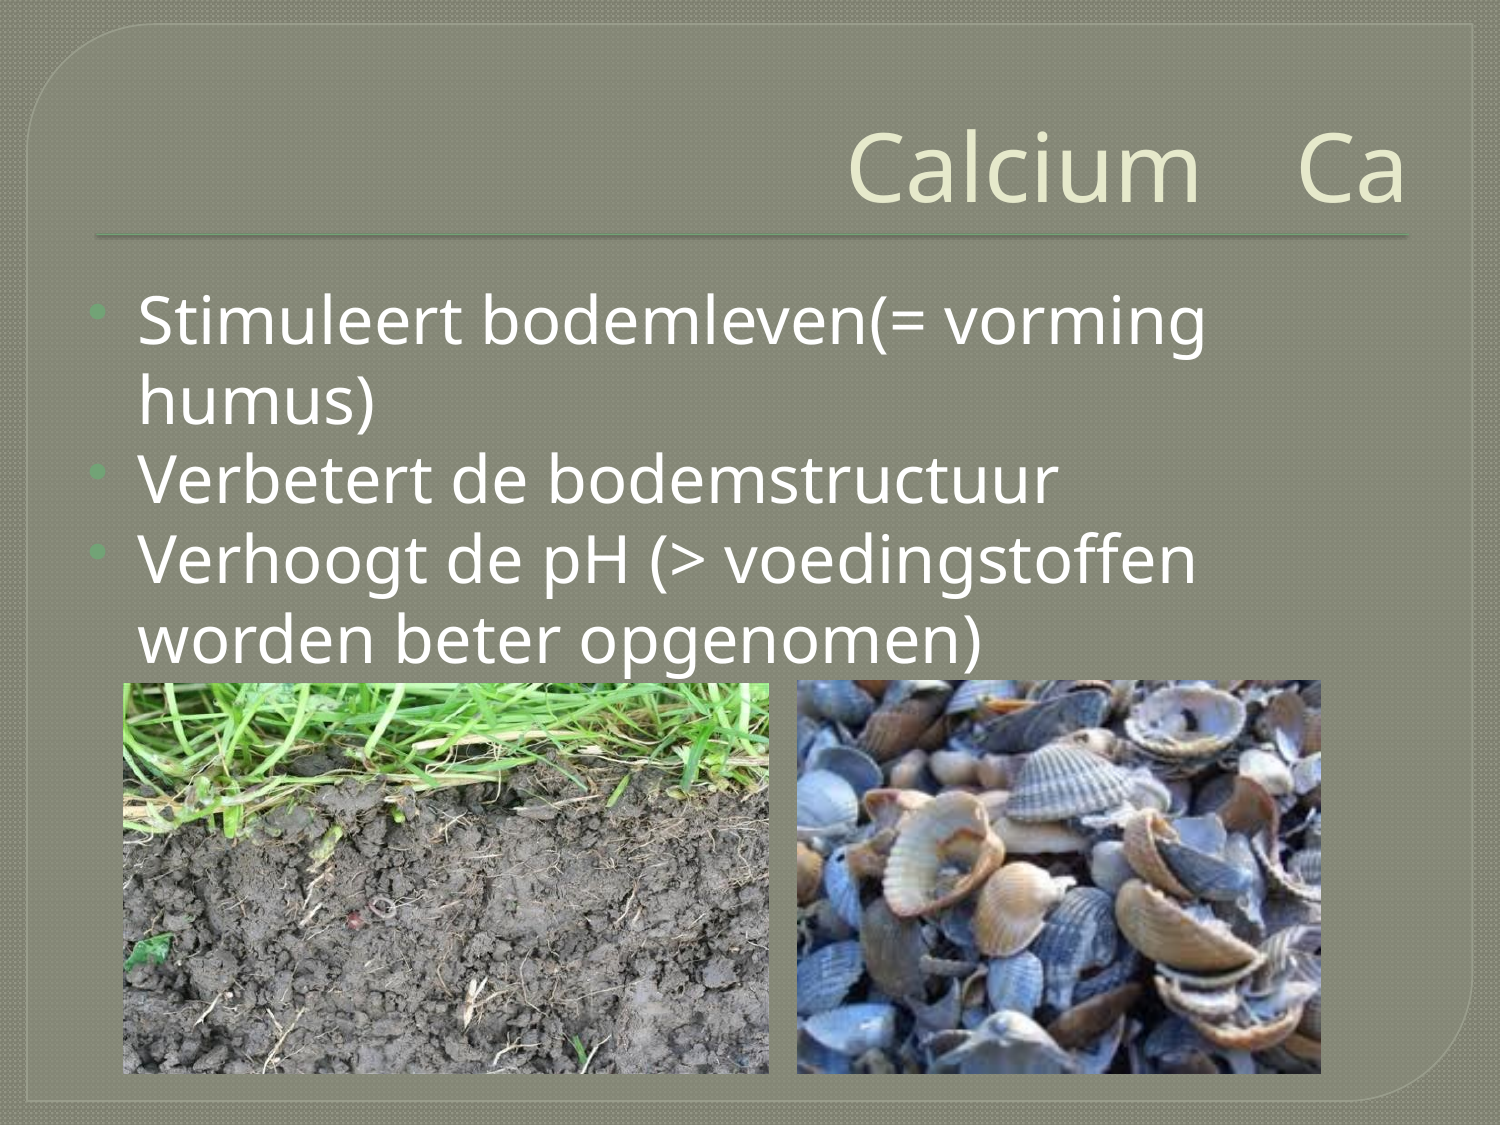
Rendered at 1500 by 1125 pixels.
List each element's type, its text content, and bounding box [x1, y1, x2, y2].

list Stimuleert bodemleven(= vorming humus) Verbetert de bodemstructuur Verhoogt de pH (> voedingstoffen worden beter opgenomen) [75, 270, 1425, 1013]
picture [123, 683, 769, 1074]
title Calcium Ca [75, 41, 1425, 230]
picture [796, 680, 1322, 1074]
